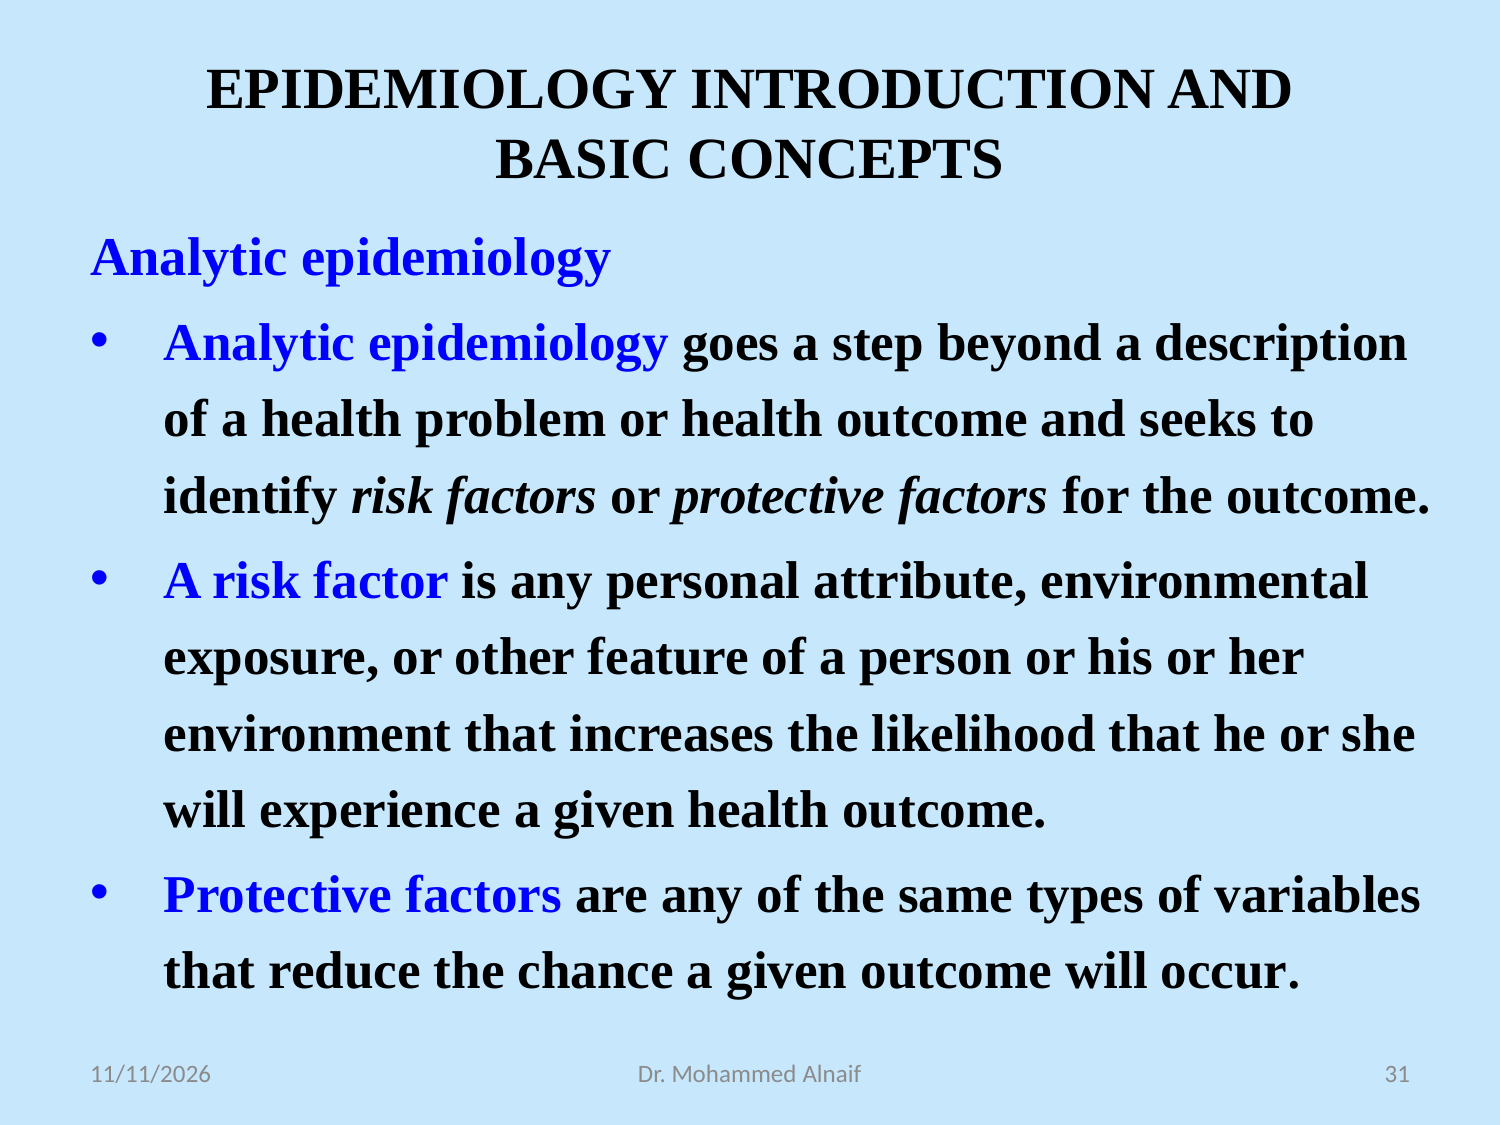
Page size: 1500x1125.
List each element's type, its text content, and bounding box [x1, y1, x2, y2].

slide_number 31 [1074, 1042, 1425, 1103]
footer Dr. Mohammed Alnaif [512, 1042, 988, 1103]
title EPIDEMIOLOGY INTRODUCTION AND BASIC CONCEPTS [112, 66, 1388, 175]
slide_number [75, 1042, 425, 1103]
subtitle Analytic epidemiology Analytic epidemiology goes a step beyond a description of a health problem or health outcome and seeks to identify risk factors or protective factors for the outcome. A risk factor is any personal attribute, environmental exposure, or other feature of a person or his or her environment that increases the likelihood that he or she will experience a given health outcome. Protective factors are any of the same types of variables that reduce the chance a given outcome will occur. [75, 200, 1463, 1038]
